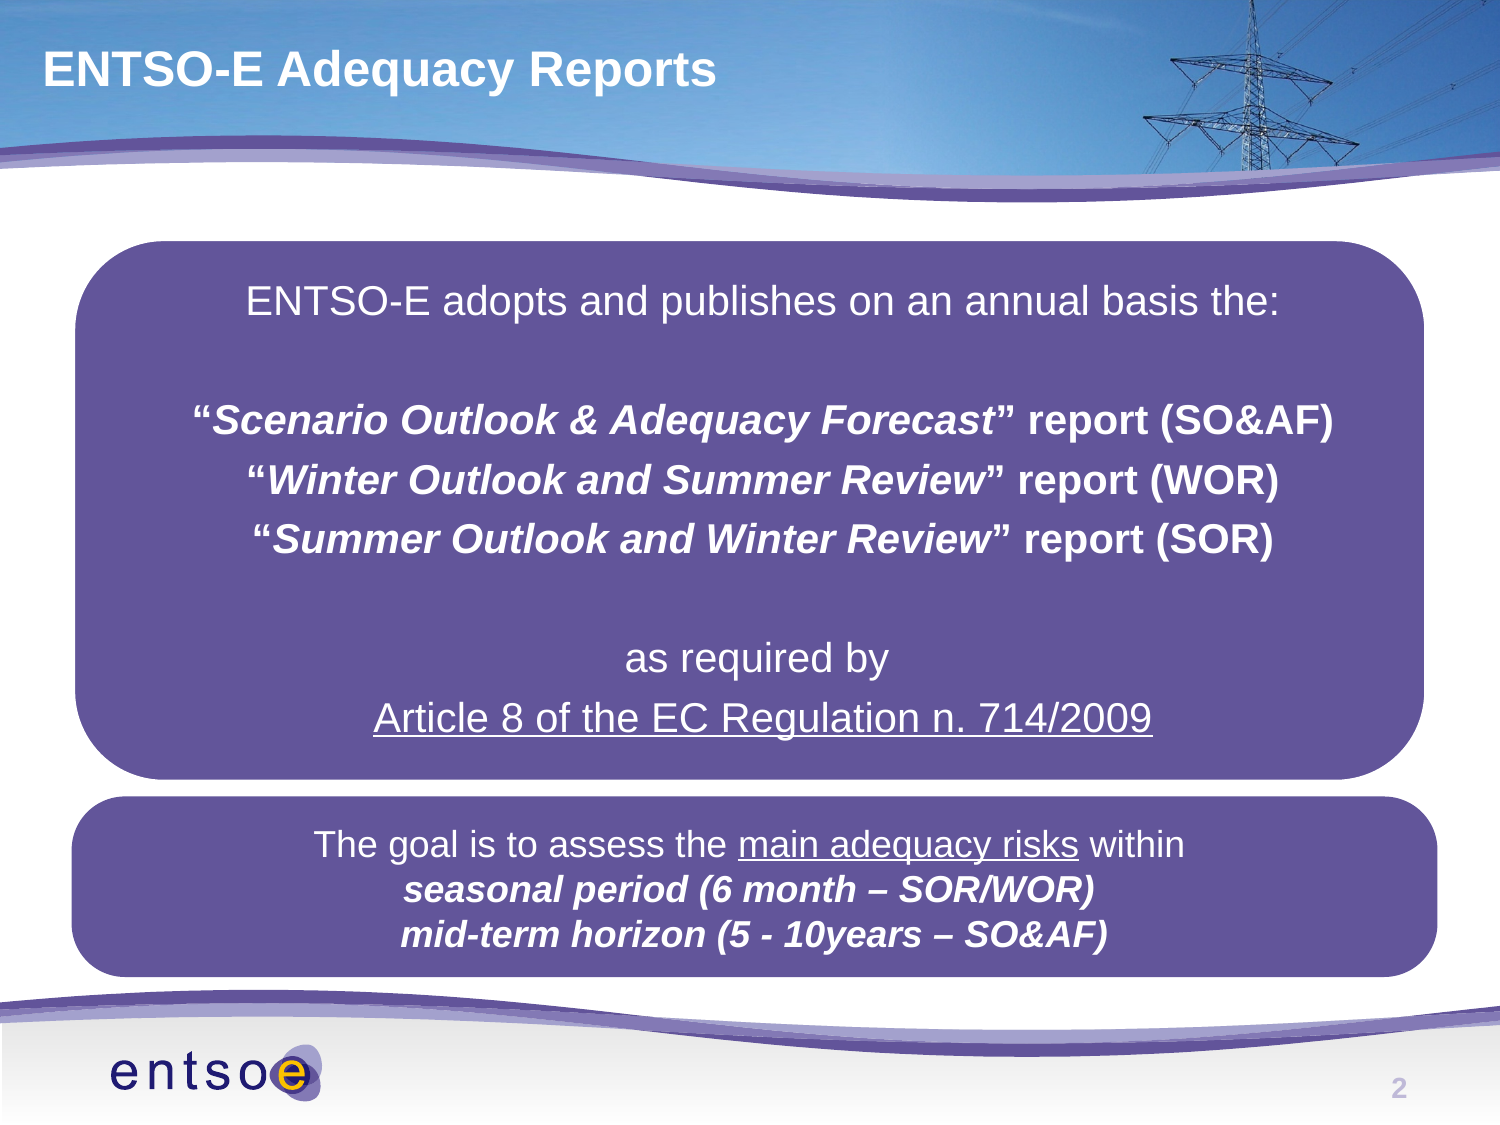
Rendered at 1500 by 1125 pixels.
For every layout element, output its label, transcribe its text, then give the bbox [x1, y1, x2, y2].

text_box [21, 190, 1500, 1003]
picture [0, 0, 1500, 175]
title ENTSO-E Adequacy Reports [42, 36, 1438, 96]
slide_number 2 [1332, 1061, 1467, 1103]
